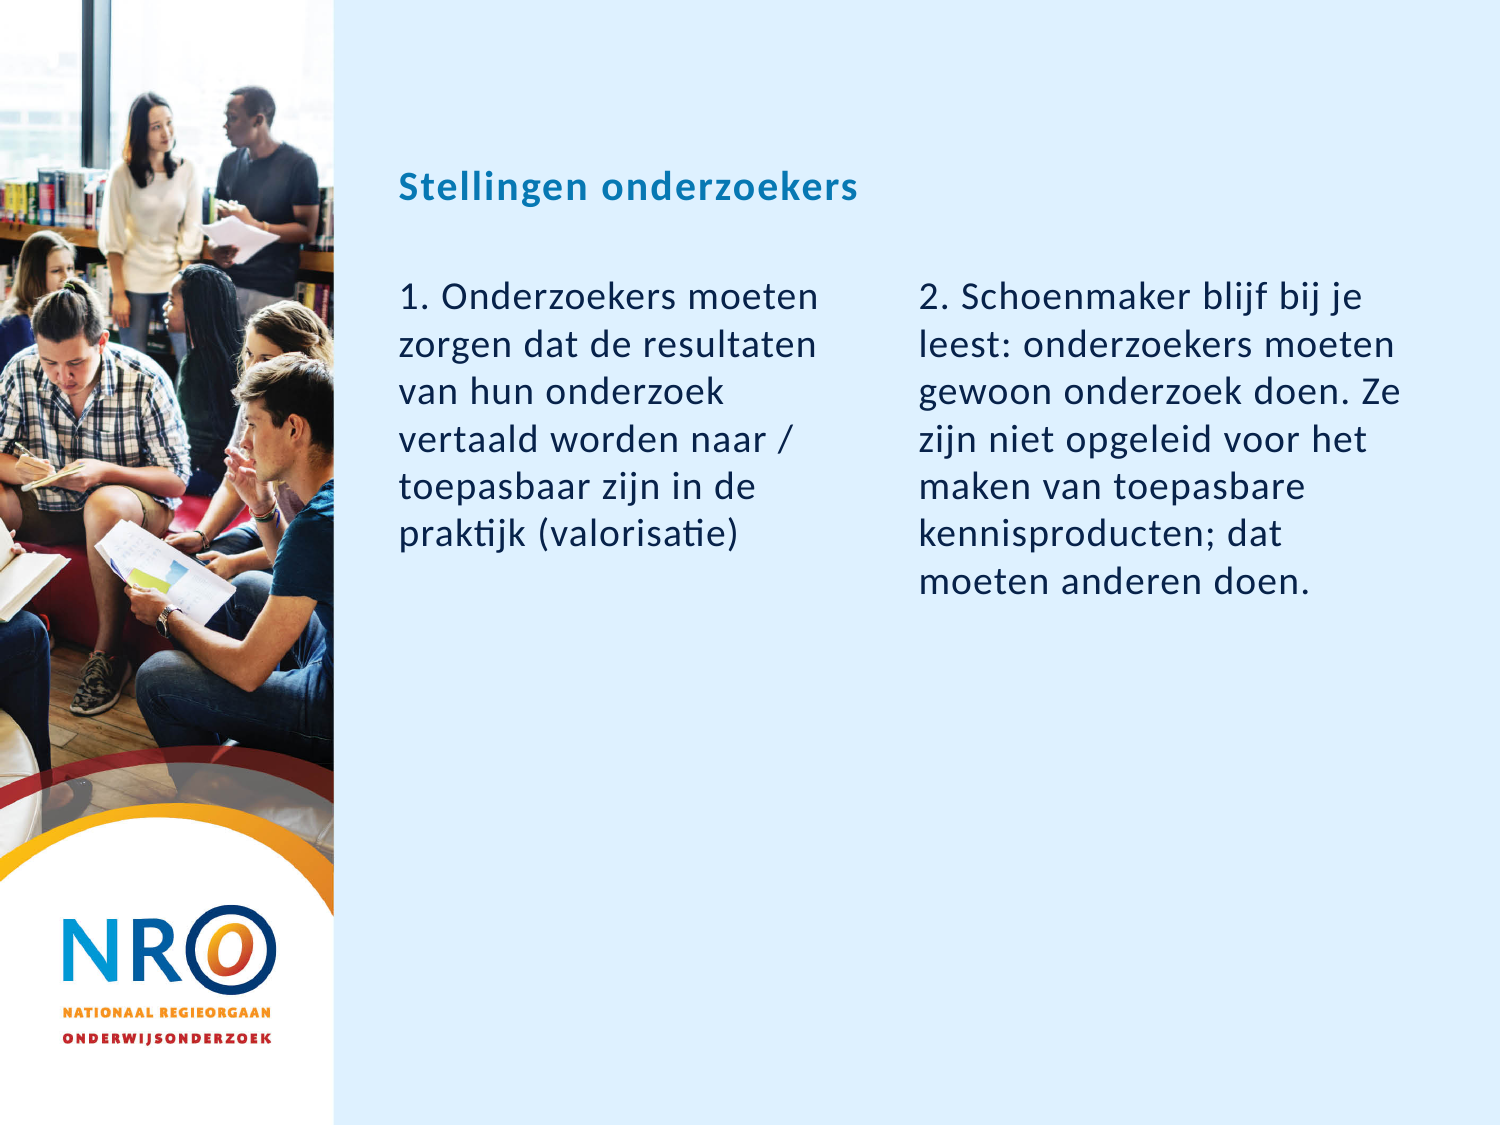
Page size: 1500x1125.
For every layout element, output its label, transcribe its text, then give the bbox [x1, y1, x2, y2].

list 2. Schoenmaker blijf bij je leest: onderzoekers moeten gewoon onderzoek doen. Ze zijn niet opgeleid voor het maken van toepasbare kennisproducten; dat moeten anderen doen. [903, 262, 1425, 1005]
title Stellingen onderzoekers [383, 90, 1425, 278]
picture [0, 0, 1500, 1125]
list 1. Onderzoekers moeten zorgen dat de resultaten van hun onderzoek vertaald worden naar / toepasbaar zijn in de praktijk (valorisatie) [383, 262, 880, 1005]
